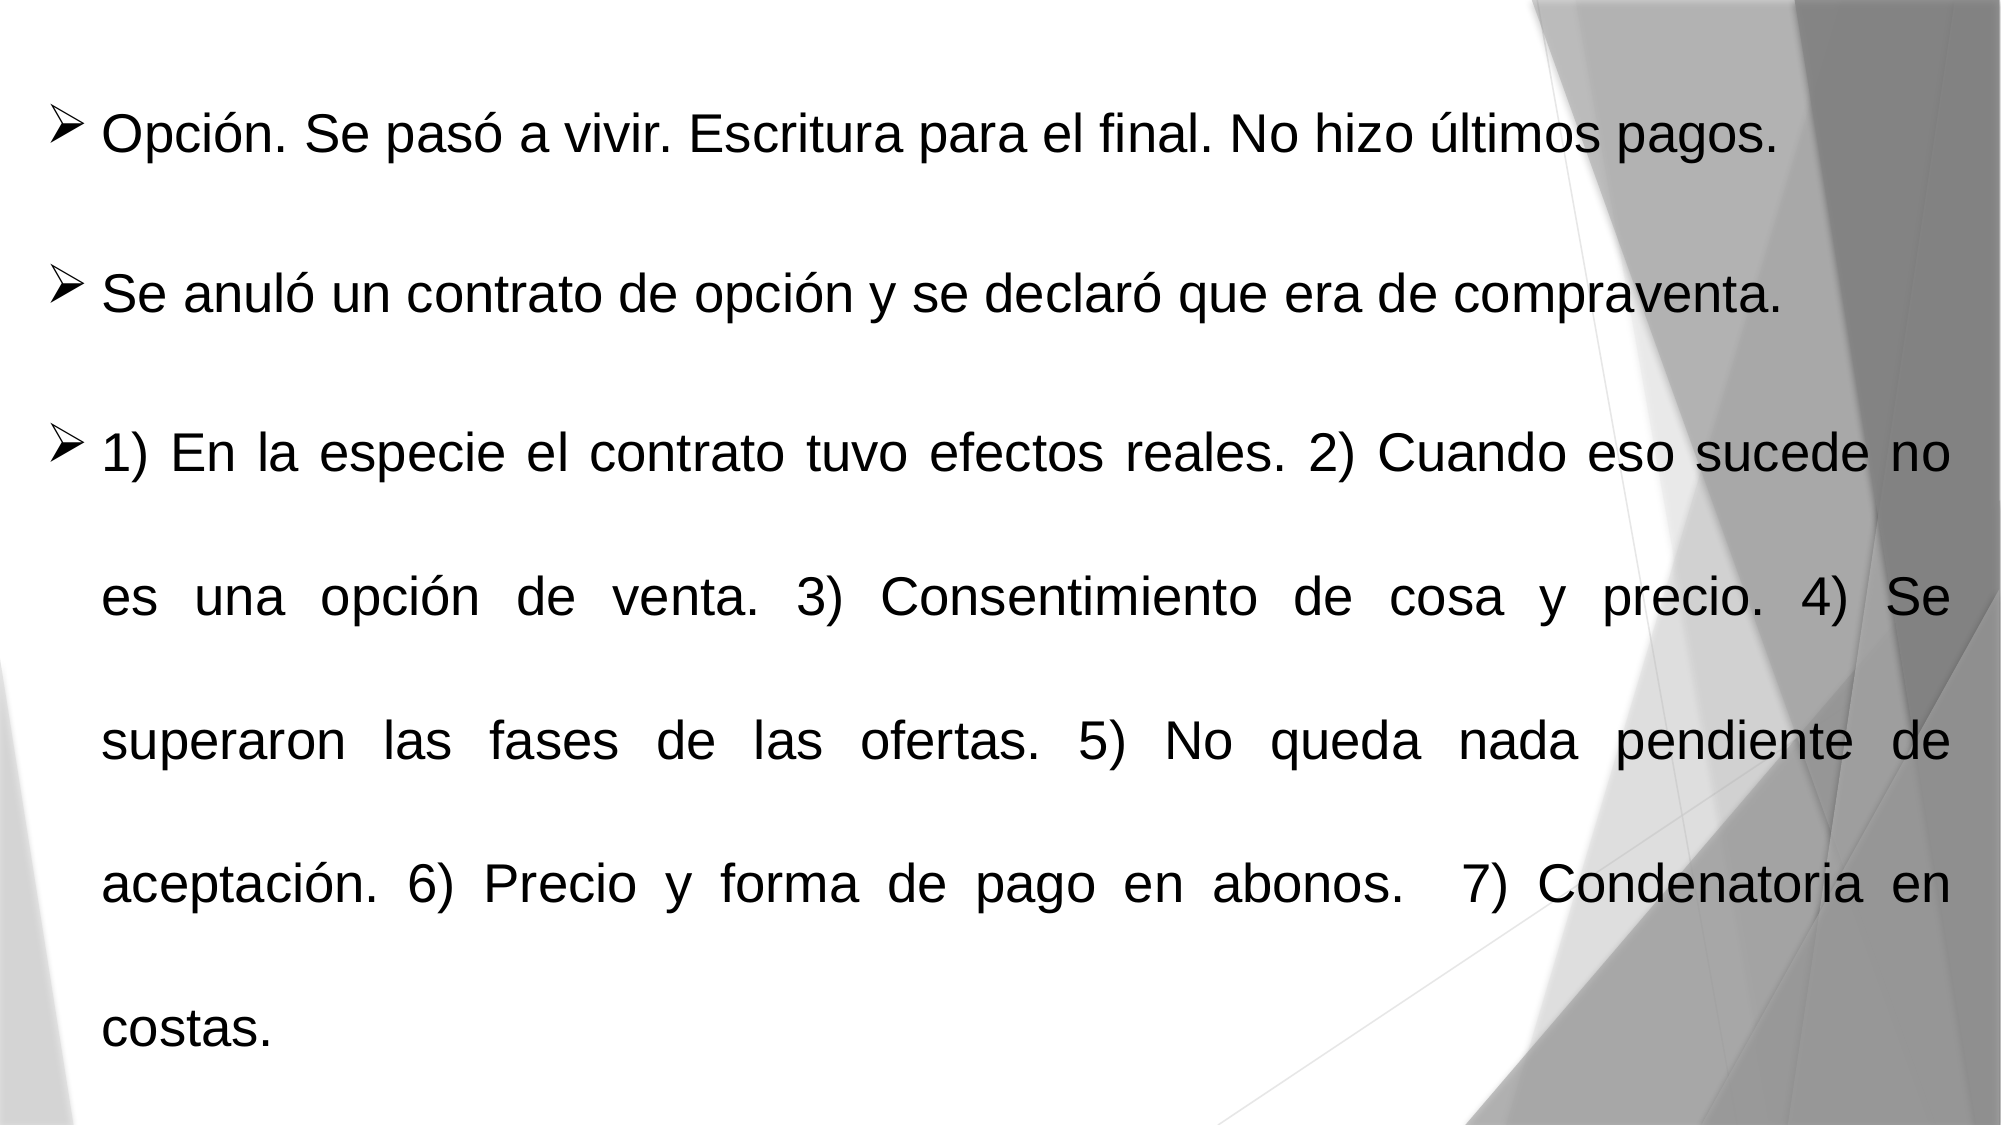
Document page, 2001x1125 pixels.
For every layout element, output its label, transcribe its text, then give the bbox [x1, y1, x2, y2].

list Opción. Se pasó a vivir. Escritura para el final. No hizo últimos pagos. Se anuló un contrato de opción y se declaró que era de compraventa. 1) En la especie el contrato tuvo efectos reales. 2) Cuando eso sucede no es una opción de venta. 3) Consentimiento de cosa y precio. 4) Se superaron las fases de las ofertas. 5) No queda nada pendiente de aceptación. 6) Precio y forma de pago en abonos. 7) Condenatoria en costas. [30, 12, 1970, 1067]
text_box [92, 113, 1503, 331]
